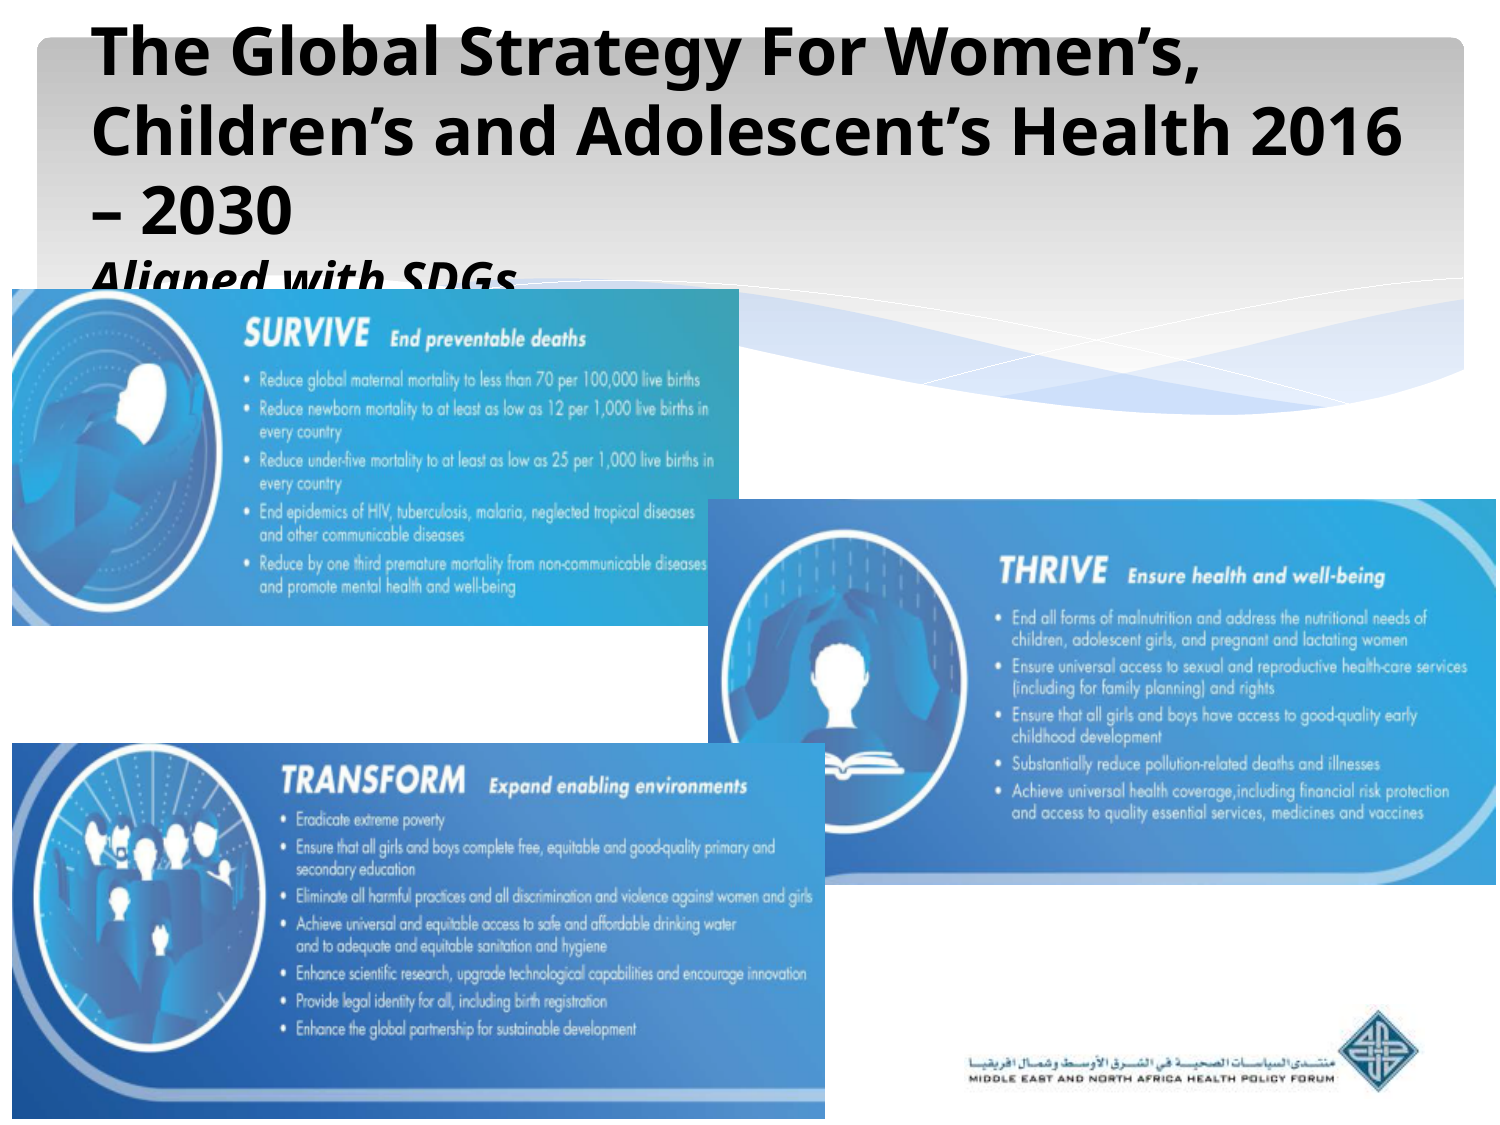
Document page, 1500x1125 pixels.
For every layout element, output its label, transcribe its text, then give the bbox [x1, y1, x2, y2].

picture [12, 499, 1496, 1119]
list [12, 288, 739, 626]
title The Global Strategy For Women’s, Children’s and Adolescent’s Health 2016 – 2030 Aligned with SDGs [75, 55, 1425, 261]
picture [964, 1004, 1425, 1099]
